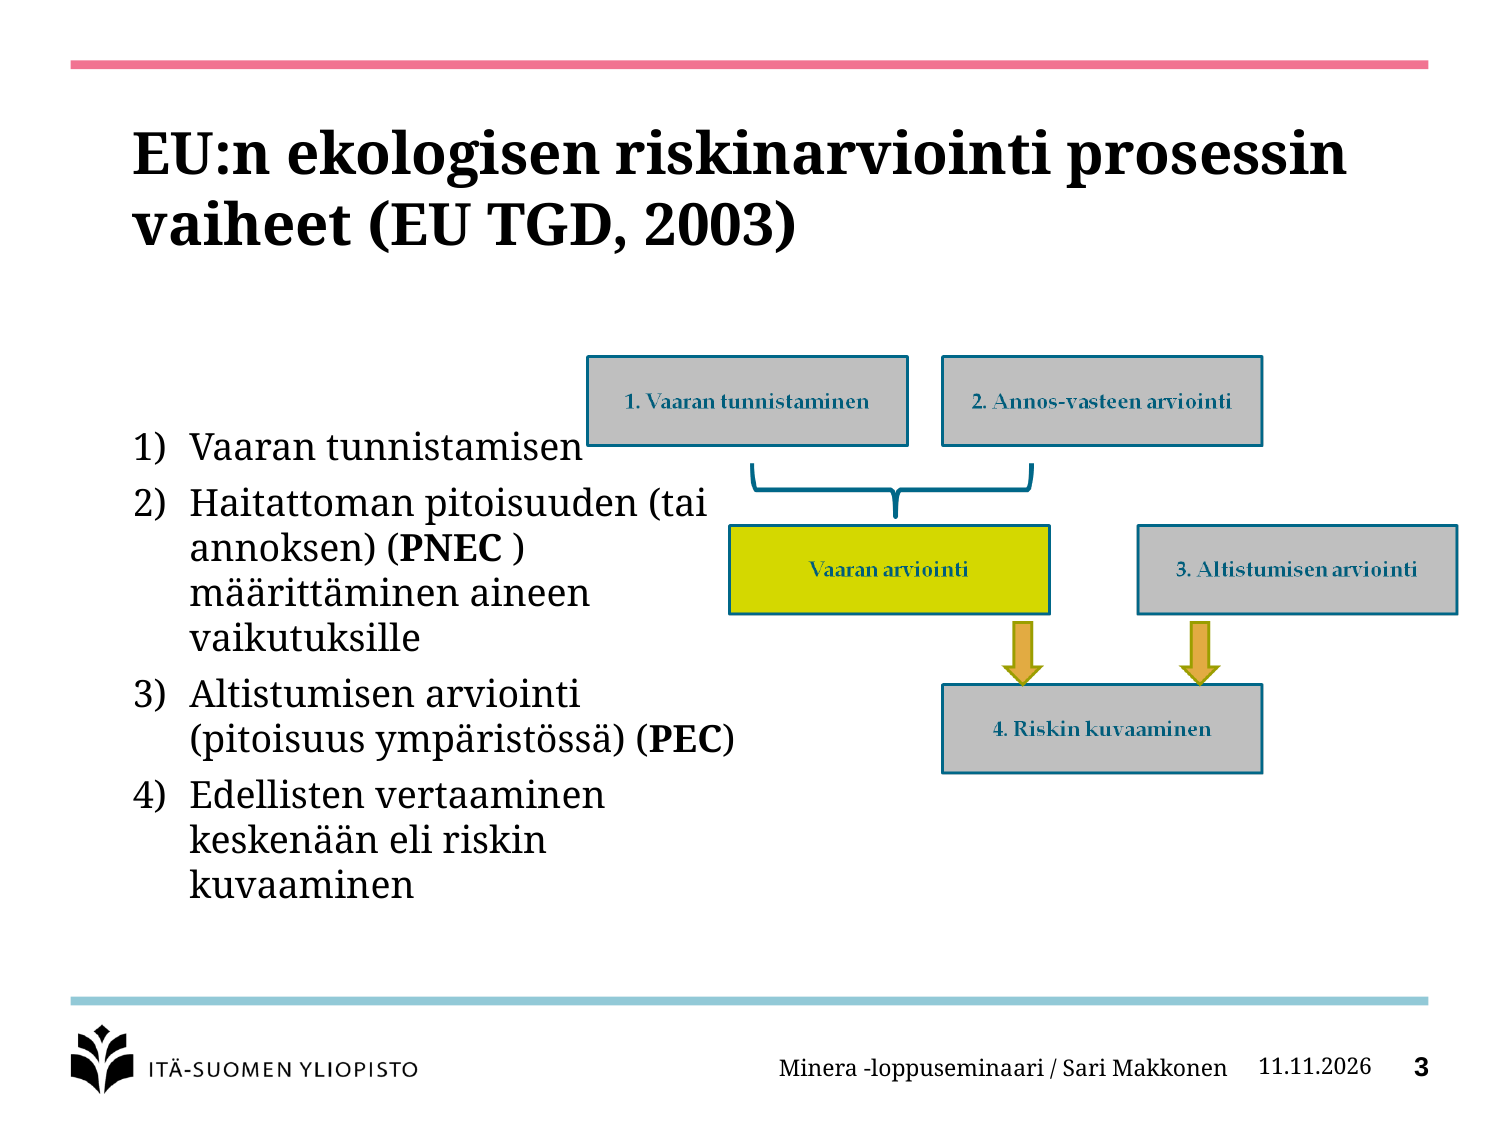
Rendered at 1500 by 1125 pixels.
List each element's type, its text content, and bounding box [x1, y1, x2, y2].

list Vaaran tunnistamisen Haitattoman pitoisuuden (tai annoksen) (PNEC ) määrittäminen aineen vaikutuksille Altistumisen arviointi (pitoisuus ympäristössä) (PEC) Edellisten vertaaminen keskenään eli riskin kuvaaminen [117, 302, 762, 988]
title EU:n ekologisen riskinarviointi prosessin vaiheet (EU TGD, 2003) [117, 107, 1430, 274]
footer Minera -loppuseminaari / Sari Makkonen [500, 1046, 1229, 1089]
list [585, 354, 1459, 776]
picture [70, 1024, 422, 1094]
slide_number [1229, 1046, 1369, 1089]
slide_number 3 [1369, 1046, 1430, 1089]
